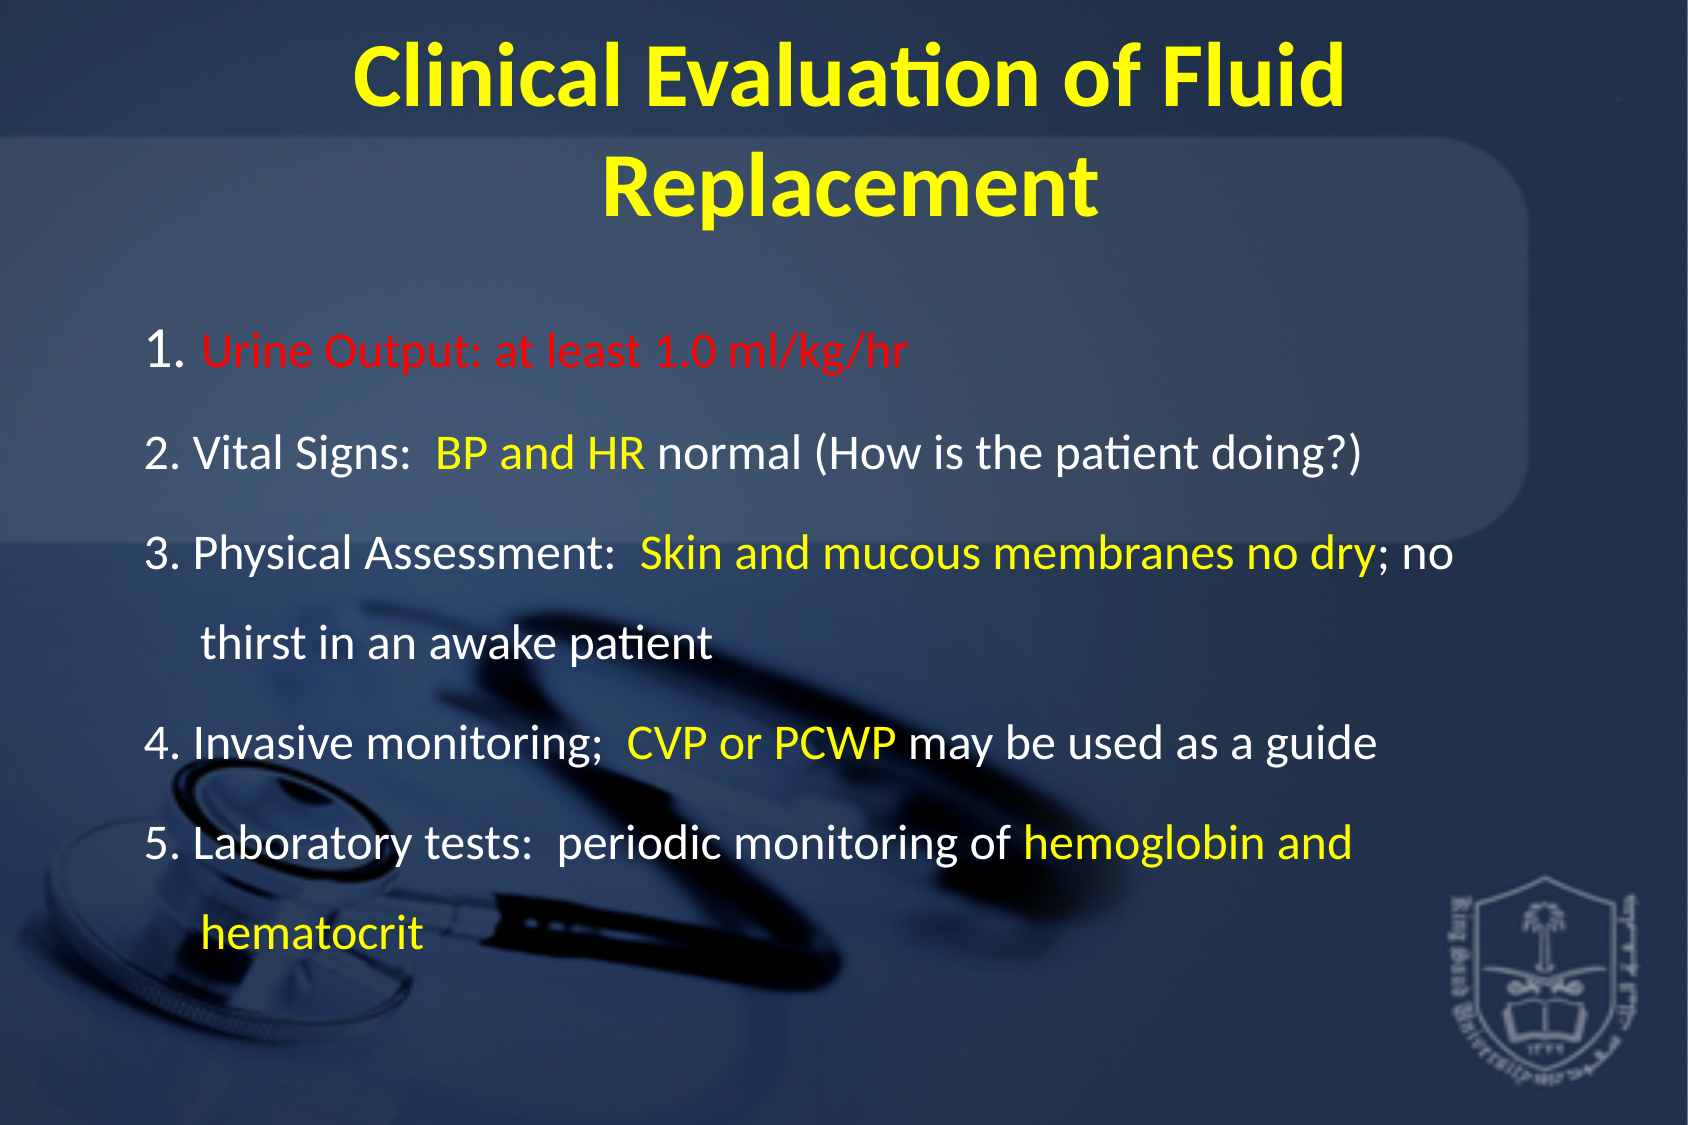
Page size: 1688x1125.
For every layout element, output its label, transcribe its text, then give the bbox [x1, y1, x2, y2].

list 1. Urine Output: at least 1.0 ml/kg/hr 2. Vital Signs: BP and HR normal (How is the patient doing?) 3. Physical Assessment: Skin and mucous membranes no dry; no thirst in an awake patient 4. Invasive monitoring; CVP or PCWP may be used as a guide 5. Laboratory tests: periodic monitoring of hemoglobin and hematocrit [128, 267, 1578, 905]
title Clinical Evaluation of Fluid Replacement [126, 24, 1575, 225]
picture [0, 0, 1688, 1125]
